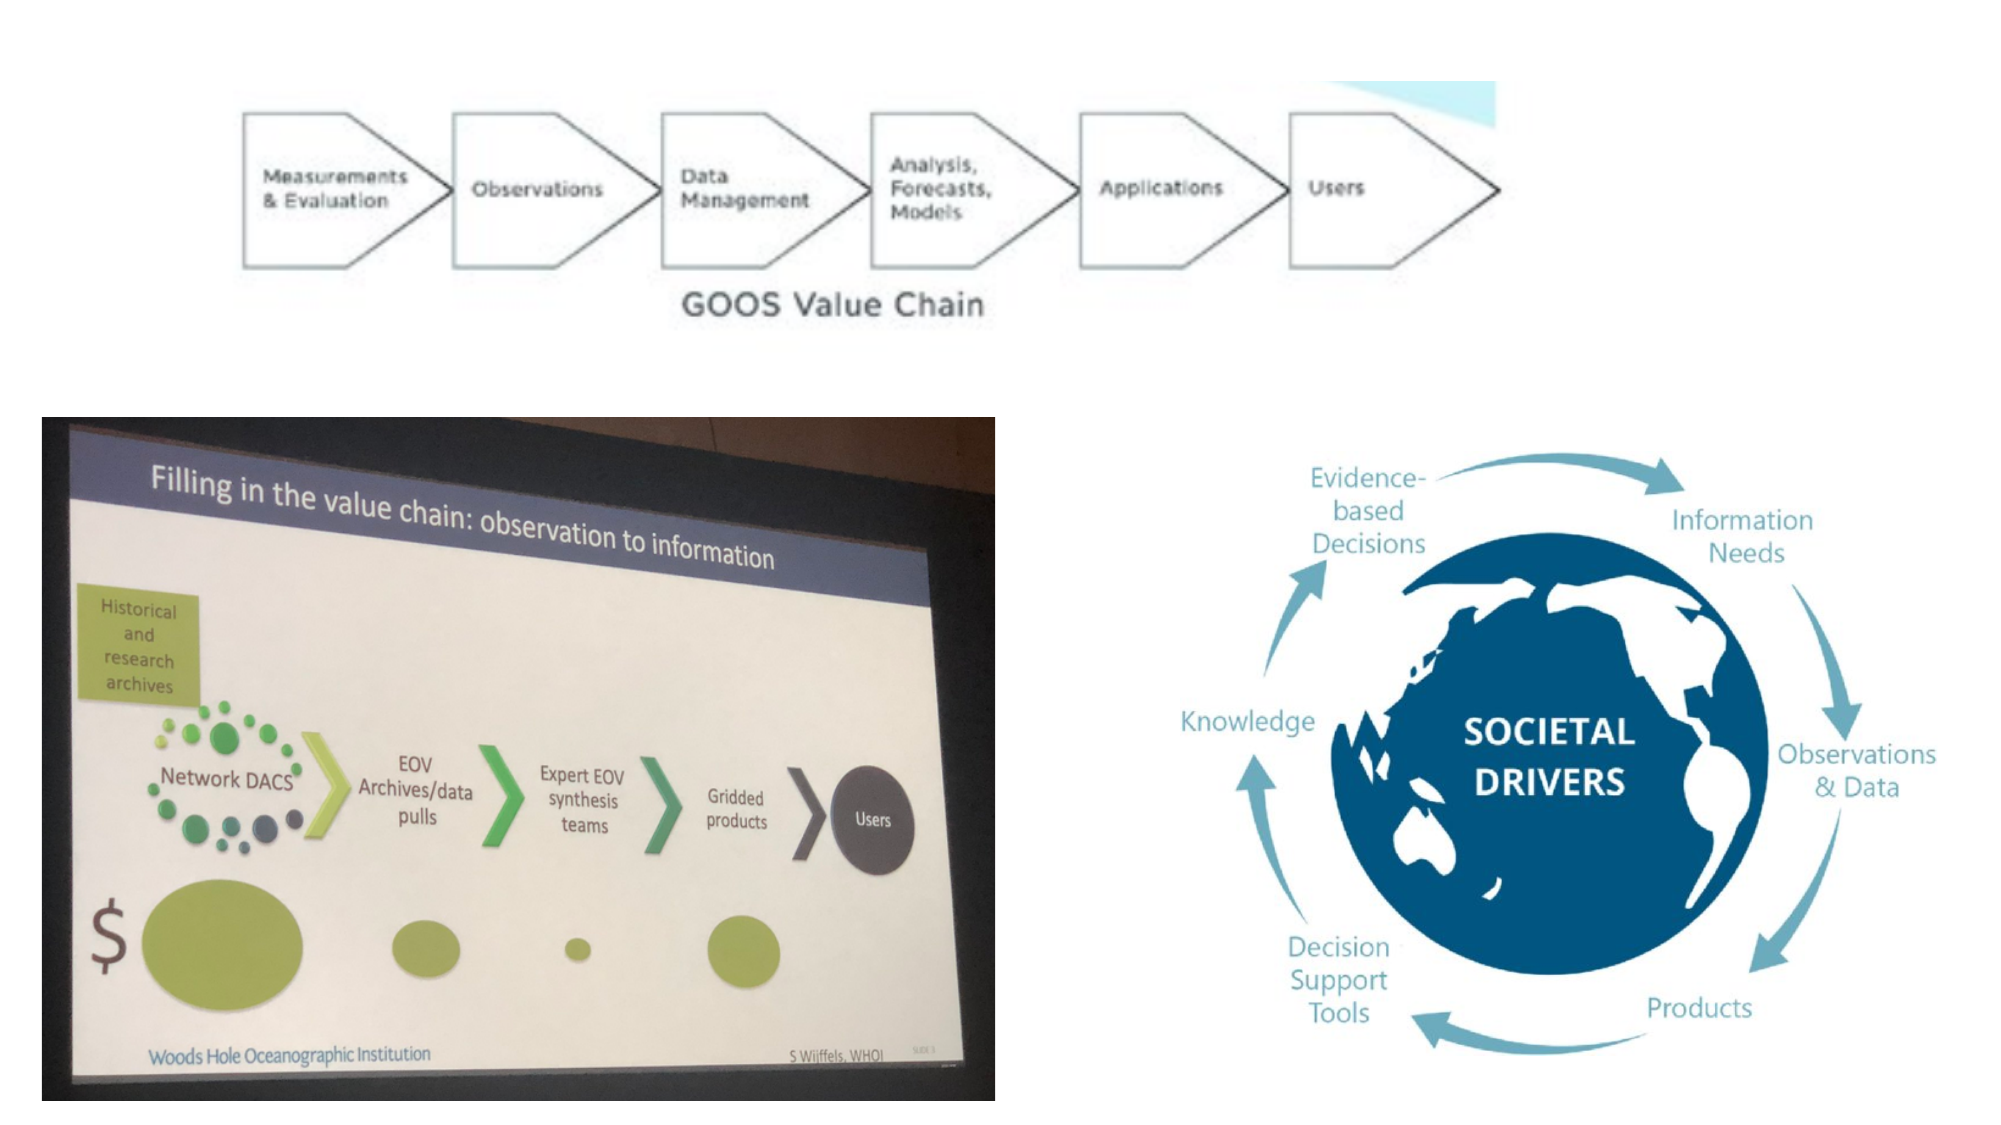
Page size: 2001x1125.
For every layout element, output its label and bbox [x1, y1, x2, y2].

picture [1155, 432, 1959, 1065]
picture [223, 81, 1533, 366]
list [41, 417, 996, 1101]
